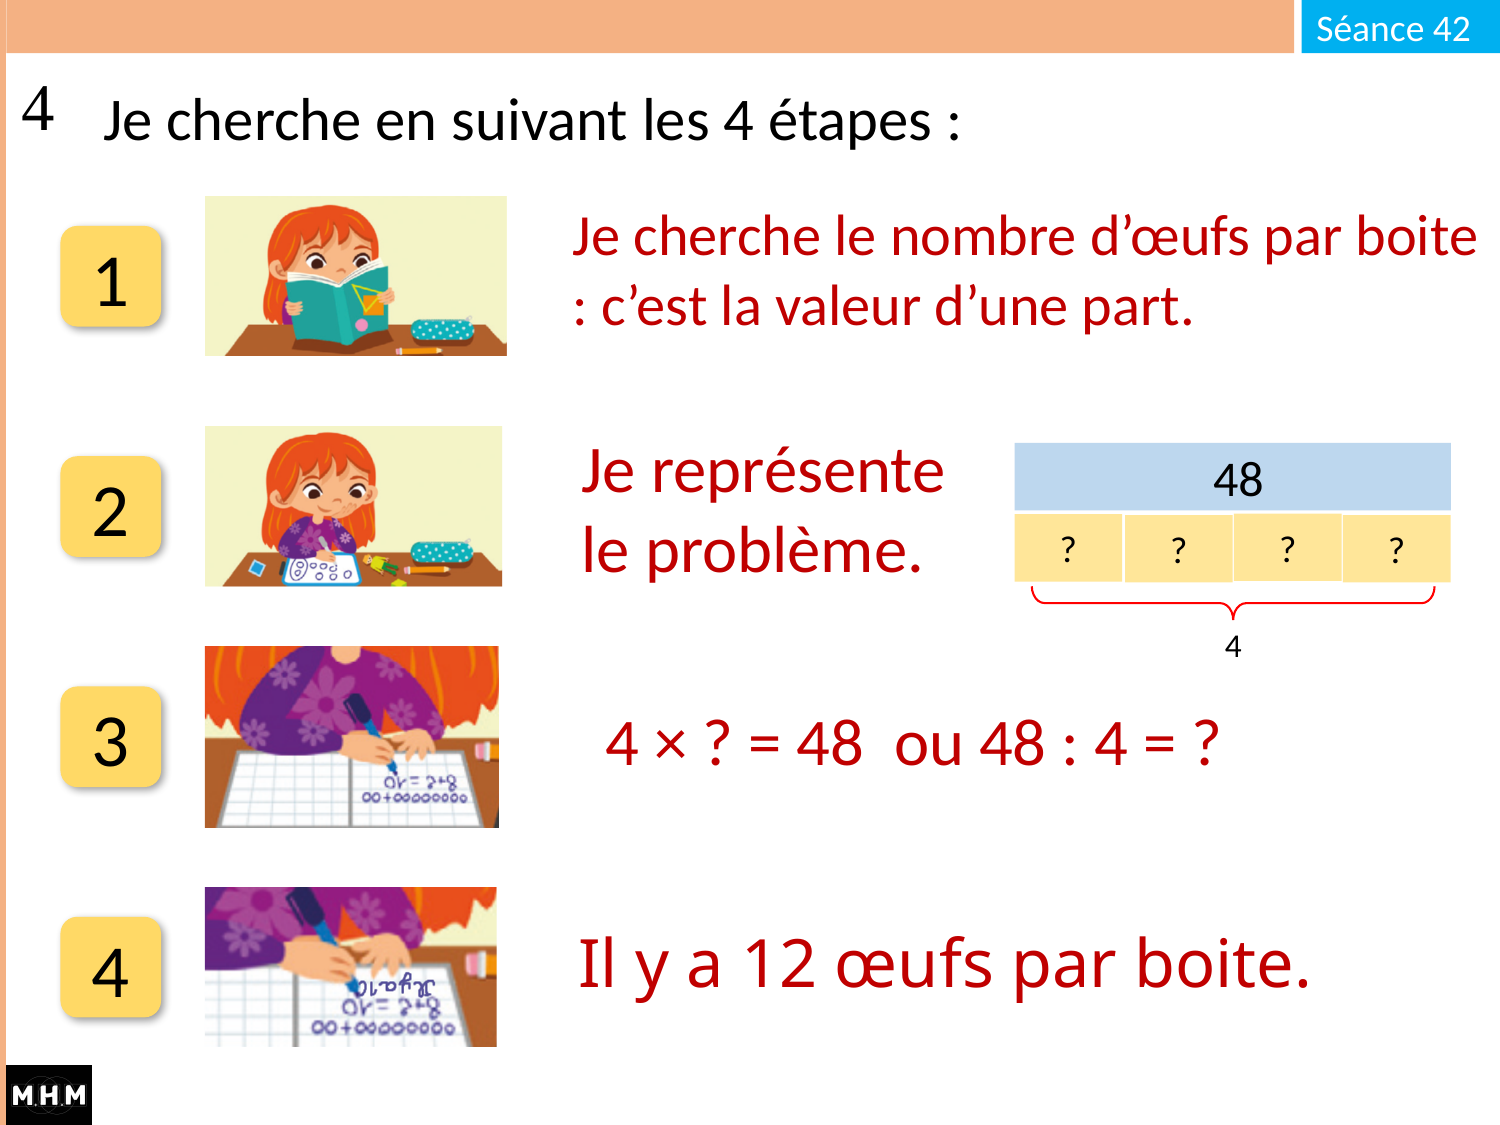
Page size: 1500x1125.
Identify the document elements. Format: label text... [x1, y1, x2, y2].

text_box Je représente le problème. [566, 418, 1418, 593]
text_box 3 [59, 685, 163, 789]
text_box Je cherche le nombre d’œufs par boite : c’est la valeur d’une part. [558, 189, 1494, 345]
picture [204, 646, 499, 828]
picture [6, 1065, 92, 1125]
text_box 4 [59, 915, 163, 1019]
text_box 4 × ? = 48 ou 48 : 4 = ? [575, 691, 1427, 786]
picture [204, 426, 503, 587]
text_box 2 [59, 455, 163, 558]
text_box Il y a 12 œufs par boite. [563, 913, 1494, 1009]
picture [204, 887, 497, 1047]
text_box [1014, 442, 1452, 678]
text_box 1 [59, 224, 163, 328]
title Je cherche en suivant les 4 étapes : [88, 35, 1382, 161]
picture [204, 196, 515, 356]
